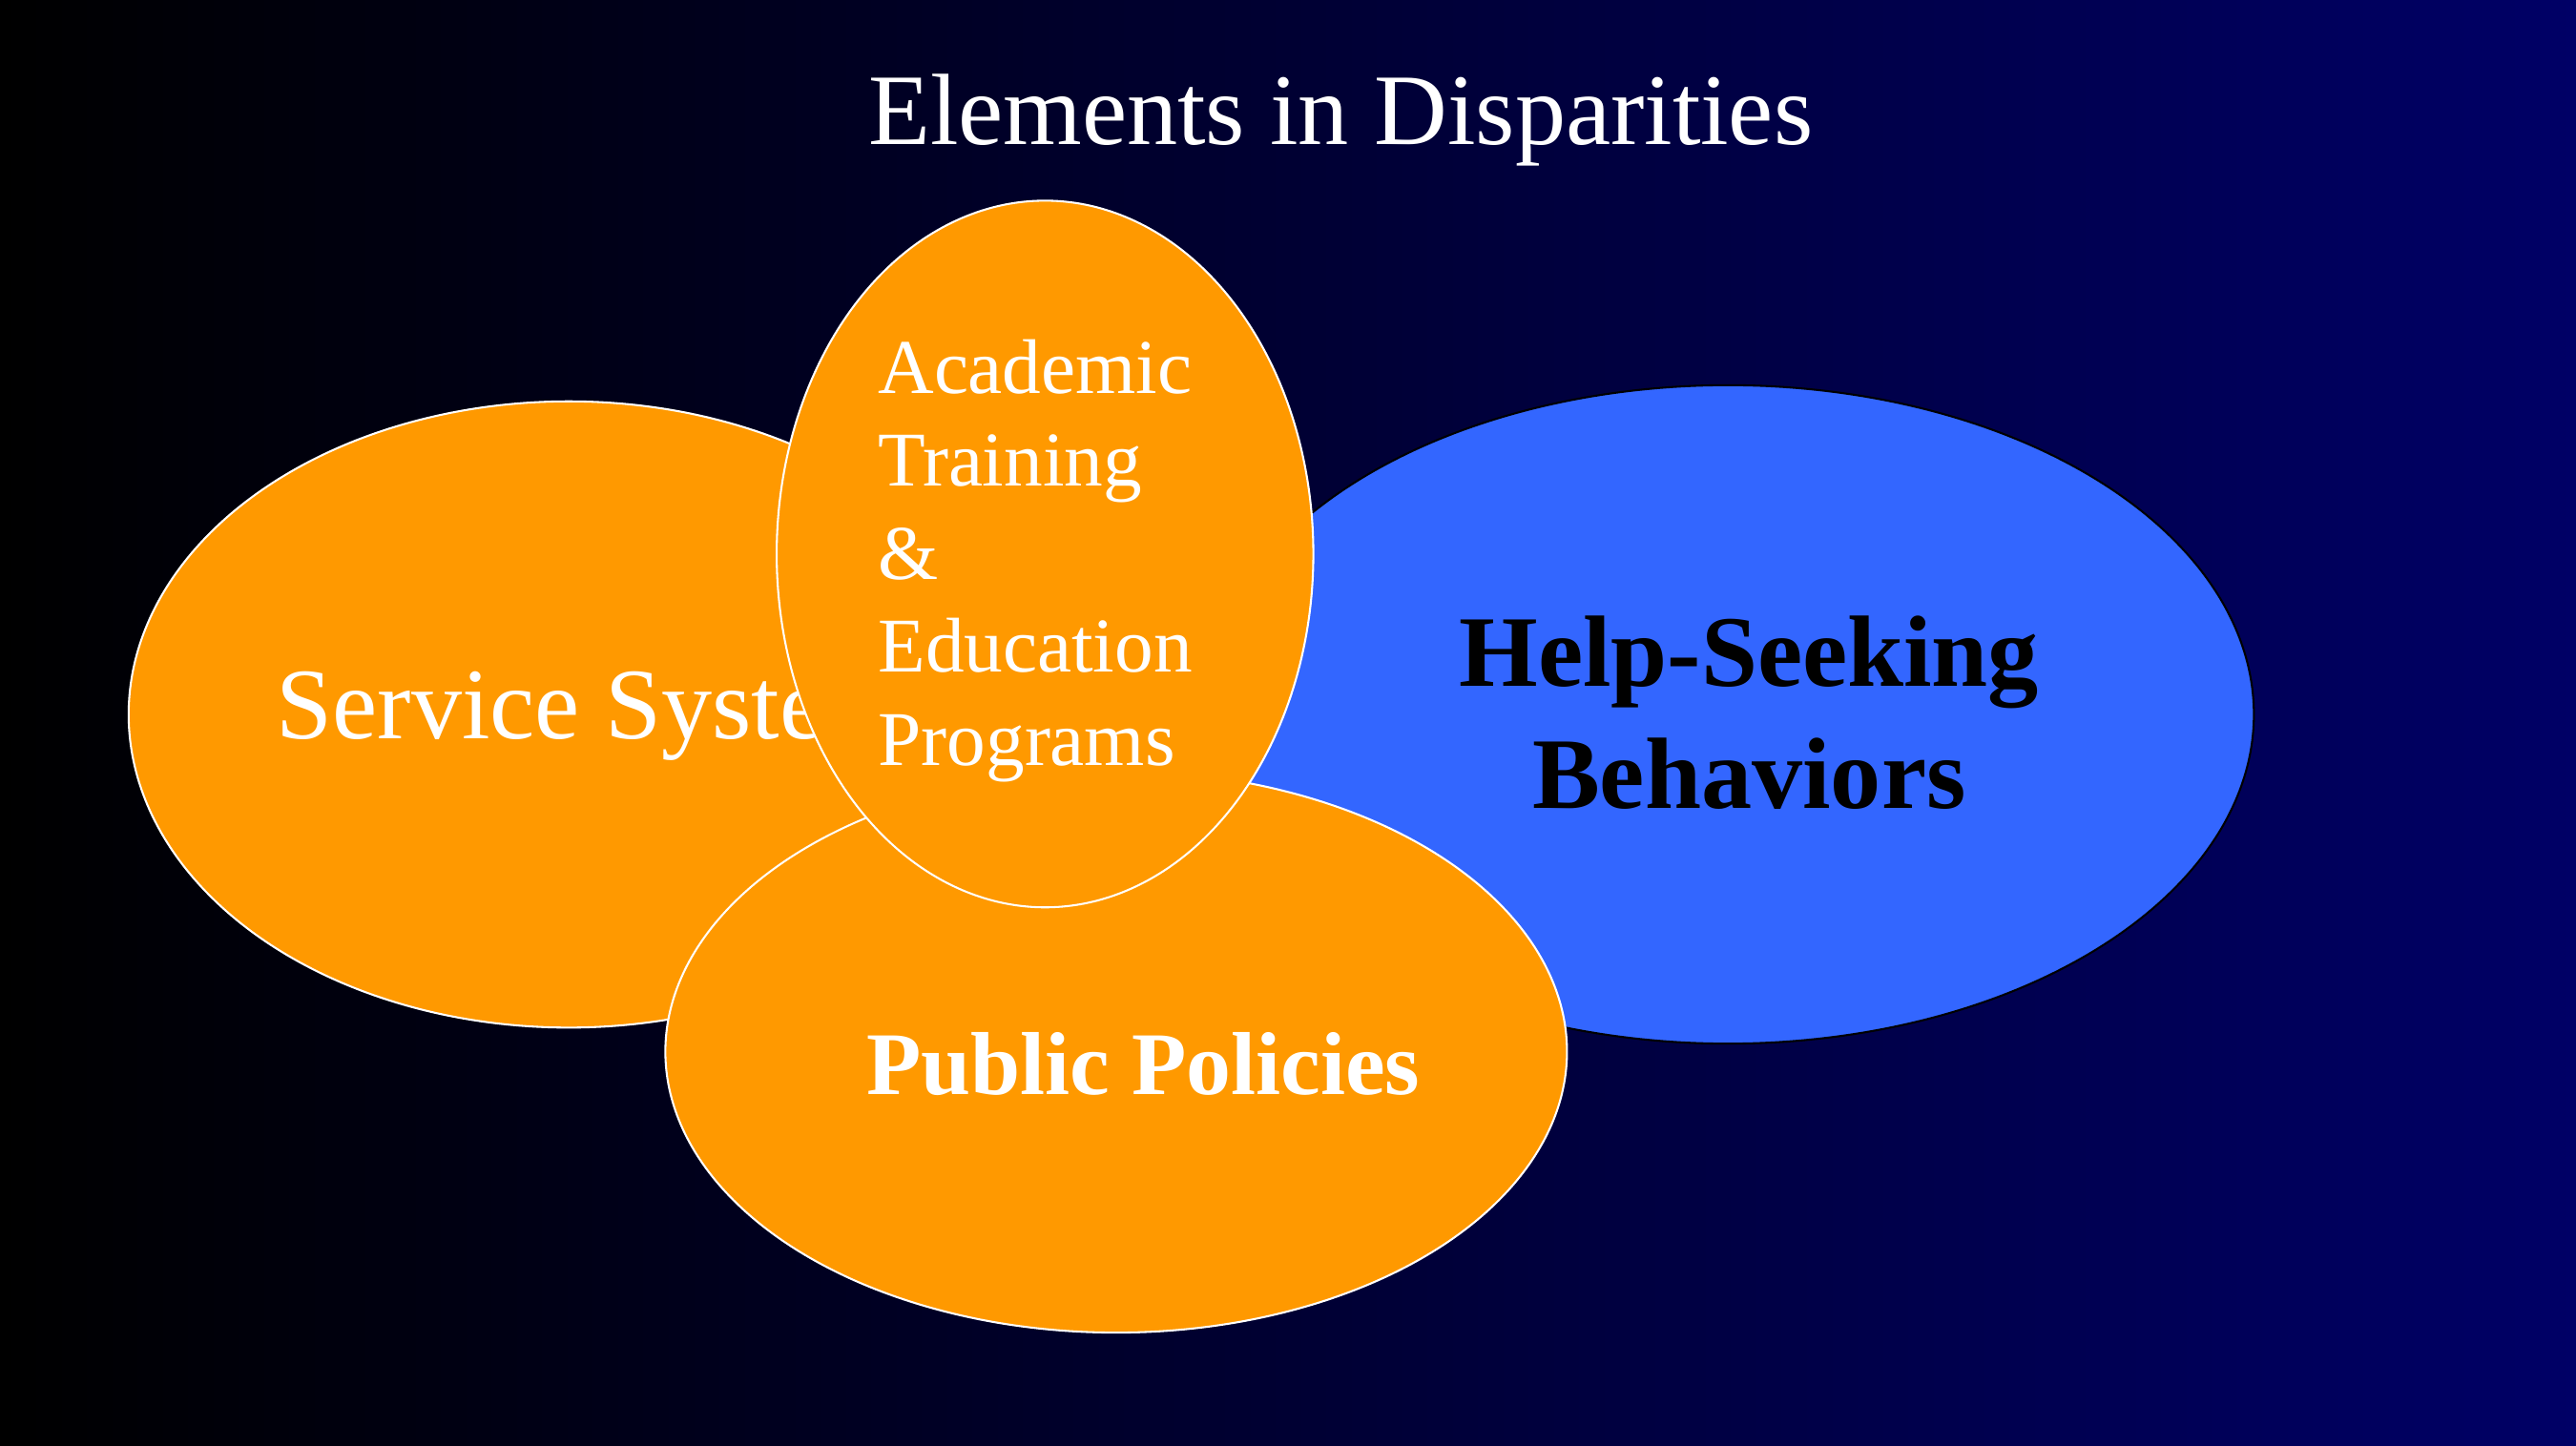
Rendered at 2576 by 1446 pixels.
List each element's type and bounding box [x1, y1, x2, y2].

text_box [64, 31, 2512, 1333]
